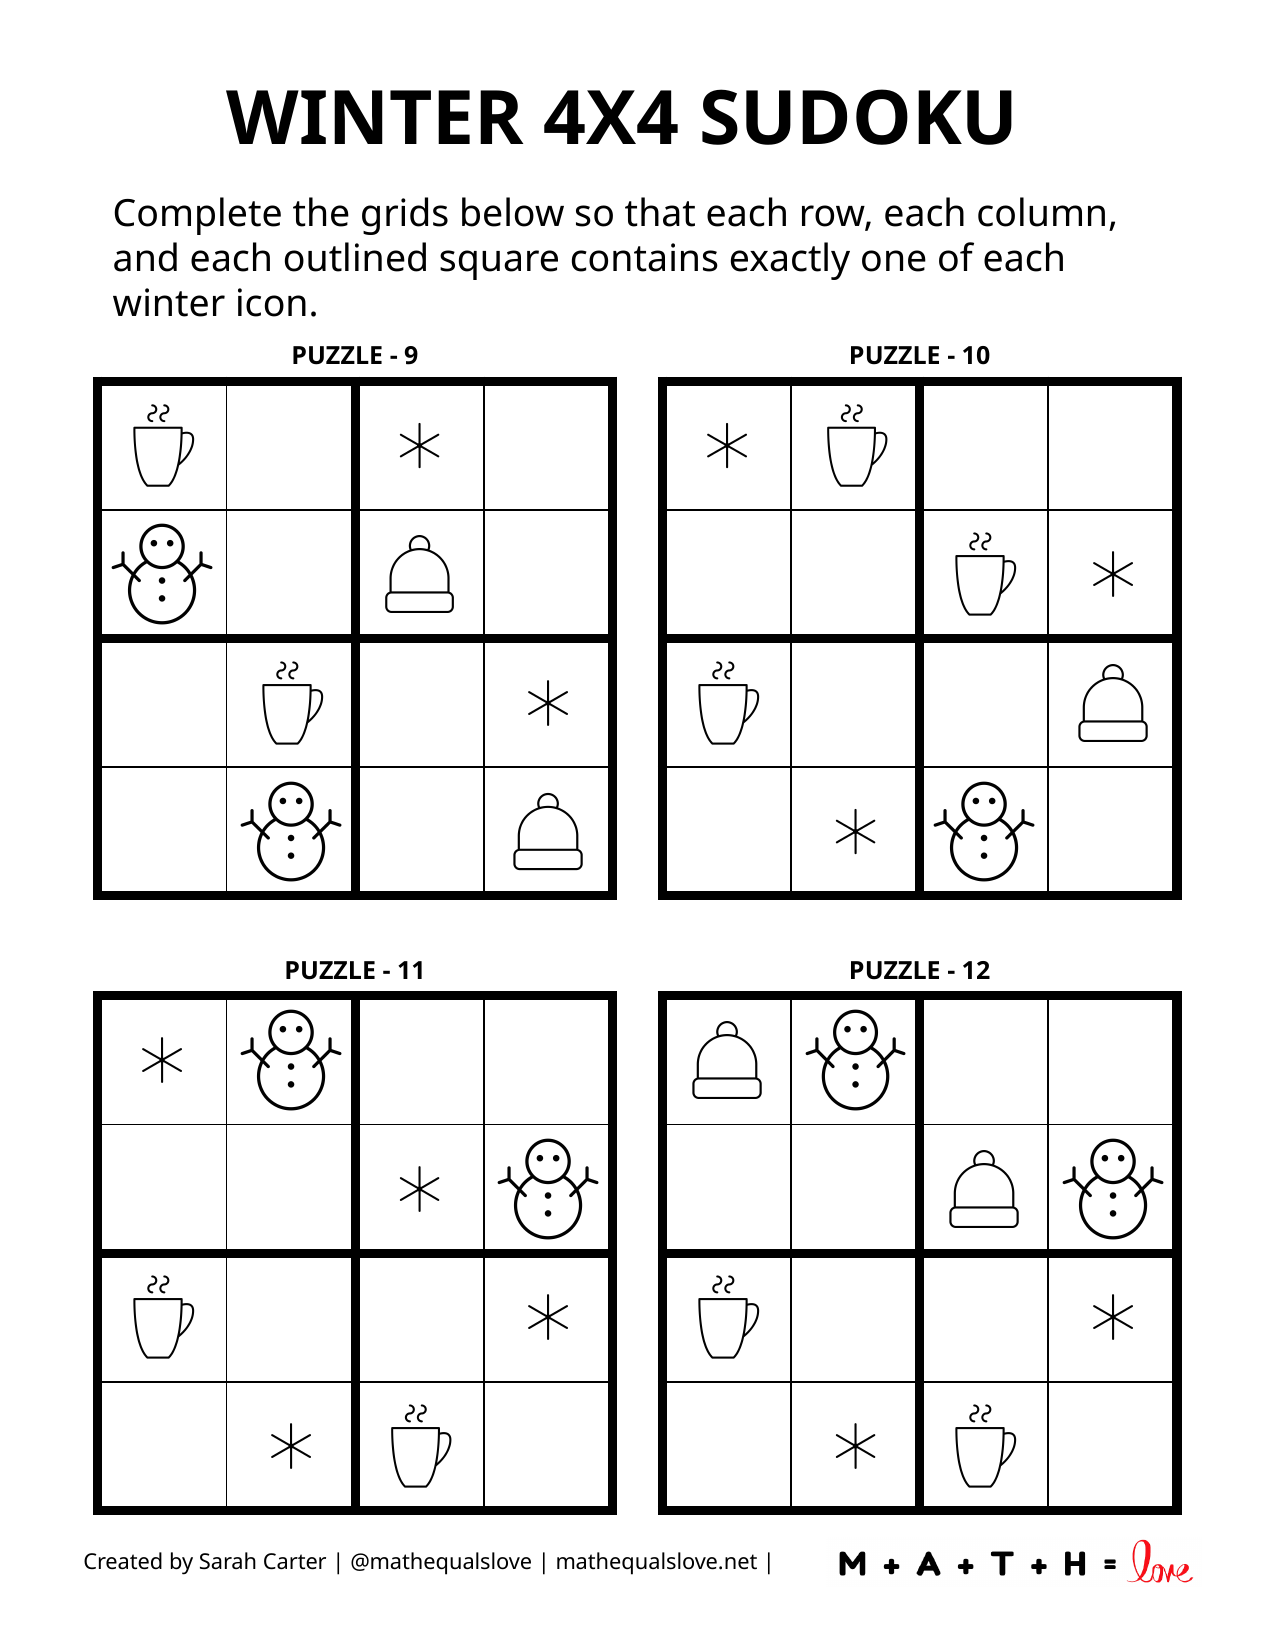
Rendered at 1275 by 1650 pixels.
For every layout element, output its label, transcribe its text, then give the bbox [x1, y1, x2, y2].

table_header [792, 1000, 915, 1124]
table_header [227, 386, 351, 509]
table_cell [102, 1258, 226, 1381]
table_cell [360, 1258, 483, 1381]
table_cell [485, 1383, 608, 1506]
table_cell [667, 1125, 790, 1249]
picture [367, 1136, 472, 1241]
picture [803, 779, 908, 884]
table_cell [102, 643, 226, 766]
table_header [1049, 386, 1172, 509]
picture [674, 1265, 779, 1370]
table_header [227, 1000, 351, 1124]
text_box WINTER 4X4 SUDOKU [68, 62, 1178, 168]
picture [238, 1394, 343, 1499]
table_cell [792, 1383, 915, 1506]
picture [932, 779, 1037, 884]
table_header [485, 386, 608, 509]
table_header [102, 1000, 226, 1124]
table_cell [485, 511, 608, 634]
text_box PUZZLE - 11 [97, 954, 613, 985]
picture [367, 393, 472, 498]
picture [496, 650, 601, 755]
picture [110, 522, 215, 627]
table_header [792, 386, 915, 509]
picture [1060, 1136, 1165, 1241]
table_cell [1049, 511, 1172, 634]
table_cell [924, 643, 1047, 766]
picture [803, 1008, 908, 1113]
table_cell [360, 1125, 483, 1249]
table_cell [360, 1383, 483, 1506]
table_cell [485, 1125, 608, 1249]
picture [1060, 650, 1165, 755]
picture [1060, 522, 1165, 627]
picture [238, 650, 343, 755]
table_cell [227, 1383, 351, 1506]
table_cell [667, 511, 790, 634]
text_box Complete the grids below so that each row, each column, and each outlined square contains exactly one of each winter icon. [97, 181, 1177, 377]
table_cell [360, 768, 483, 891]
table_cell [360, 511, 483, 634]
picture [674, 1008, 779, 1113]
table_header [485, 1000, 608, 1124]
table_cell [924, 1383, 1047, 1506]
picture [932, 1136, 1037, 1241]
picture [110, 1265, 215, 1370]
table_cell [792, 643, 915, 766]
picture [803, 393, 908, 498]
picture [674, 393, 779, 498]
table_cell [102, 1125, 226, 1249]
table_cell [792, 511, 915, 634]
table_header [924, 386, 1047, 509]
table_cell [667, 768, 790, 891]
picture [496, 1265, 601, 1370]
table_cell [792, 1125, 915, 1249]
picture [110, 393, 215, 498]
table_cell [667, 643, 790, 766]
text_box PUZZLE - 12 [662, 954, 1177, 985]
table_header [667, 1000, 790, 1124]
table_cell [924, 511, 1047, 634]
picture [238, 1008, 343, 1113]
picture [367, 522, 472, 627]
picture [367, 1394, 472, 1499]
table_header [102, 386, 226, 509]
table_cell [102, 511, 226, 634]
table_cell [227, 768, 351, 891]
picture [496, 1136, 601, 1241]
table_cell [485, 768, 608, 891]
table_cell [1049, 768, 1172, 891]
table_cell [924, 768, 1047, 891]
table_cell [360, 643, 483, 766]
table_cell [924, 1125, 1047, 1249]
table_cell [1049, 643, 1172, 766]
table_cell [924, 1258, 1047, 1381]
table_cell [792, 768, 915, 891]
picture [110, 1008, 215, 1113]
table_cell [227, 643, 351, 766]
table_header [1049, 1000, 1172, 1124]
table_header [924, 1000, 1047, 1124]
table_cell [792, 1258, 915, 1381]
table_cell [102, 1383, 226, 1506]
table_cell [485, 1258, 608, 1381]
table_header [360, 1000, 483, 1124]
picture [932, 522, 1037, 627]
table_cell [102, 768, 226, 891]
picture [496, 779, 601, 884]
picture [674, 650, 779, 755]
table_cell [1049, 1125, 1172, 1249]
picture [826, 1536, 1203, 1588]
table_cell [667, 1258, 790, 1381]
table_cell [485, 643, 608, 766]
table_cell [1049, 1258, 1172, 1381]
table_cell [227, 511, 351, 634]
table_cell [227, 1258, 351, 1381]
table_cell [1049, 1383, 1172, 1506]
picture [803, 1394, 908, 1499]
text_box Created by Sarah Carter | @mathequalslove | mathequalslove.net | [68, 1540, 826, 1582]
table_cell [667, 1383, 790, 1506]
picture [238, 779, 343, 884]
picture [1060, 1265, 1165, 1370]
table_cell [227, 1125, 351, 1249]
picture [932, 1394, 1037, 1499]
table_header [667, 386, 790, 509]
table_header [360, 386, 483, 509]
